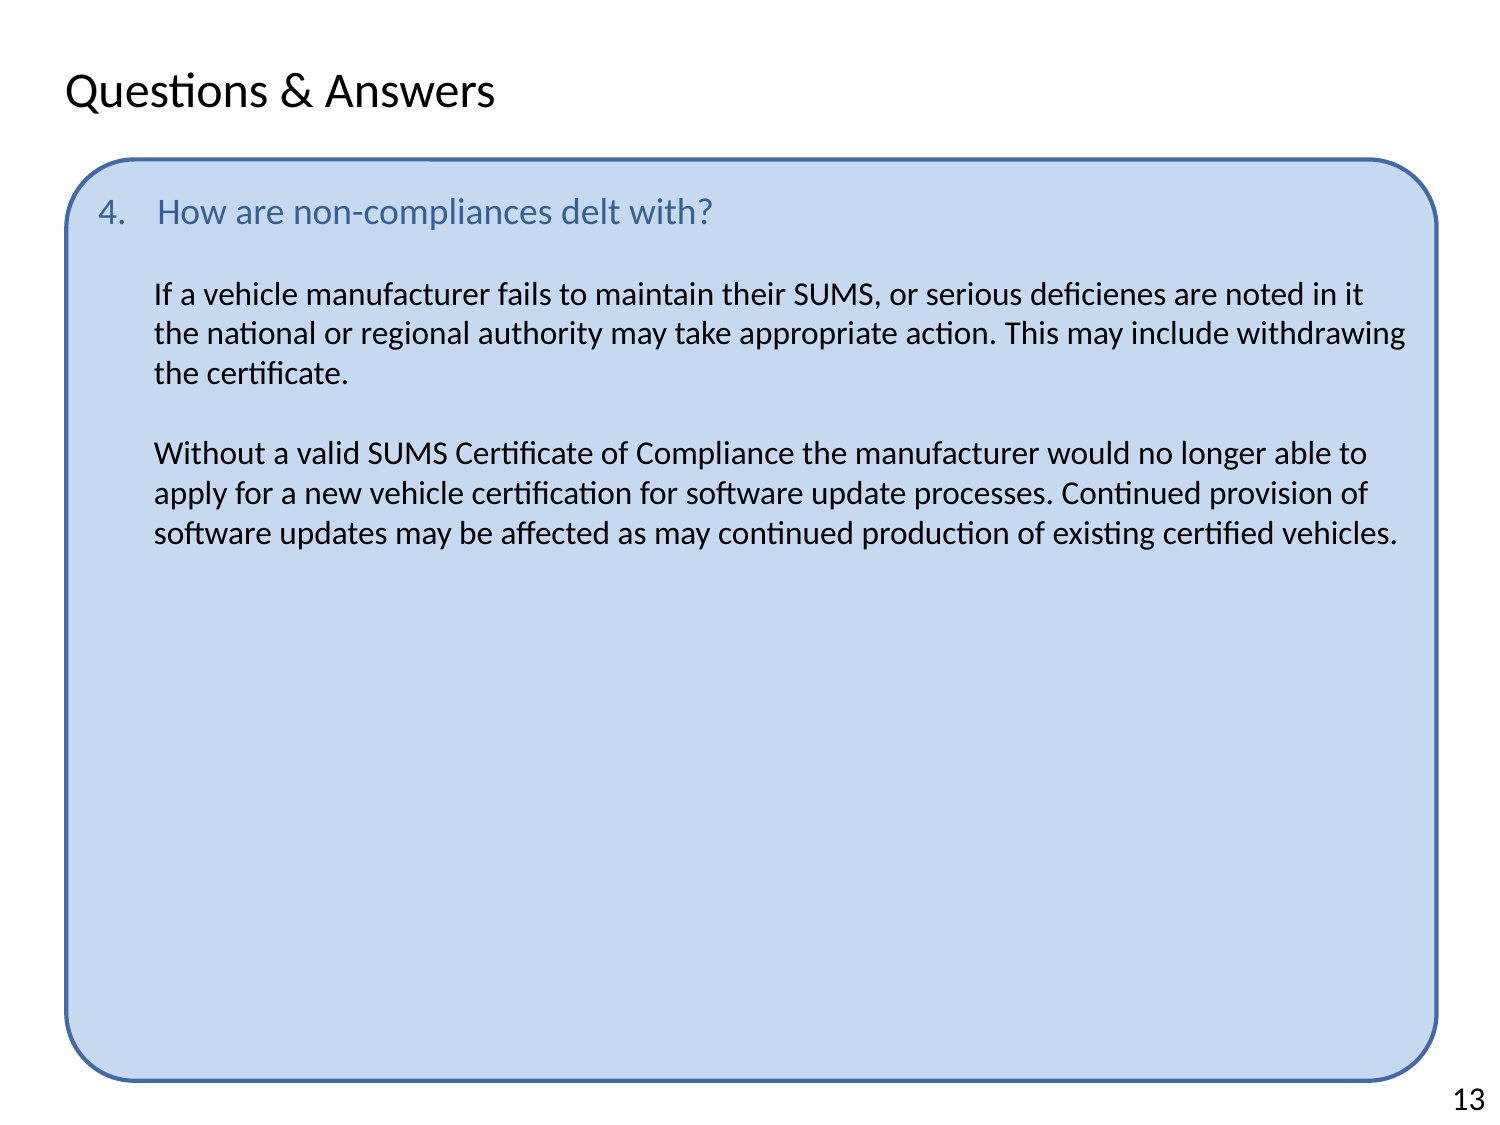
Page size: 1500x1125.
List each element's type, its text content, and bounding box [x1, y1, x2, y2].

text_box Questions & Answers [50, 49, 1425, 125]
text_box 4. How are non-compliances delt with? If a vehicle manufacturer fails to maintain their SUMS, or serious deficienes are noted in it the national or regional authority may take appropriate action. This may include withdrawing the certificate. Without a valid SUMS Certificate of Compliance the manufacturer would no longer able to apply for a new vehicle certification for software update processes. Continued provision of software updates may be affected as may continued production of existing certified vehicles. [64, 157, 1439, 1083]
